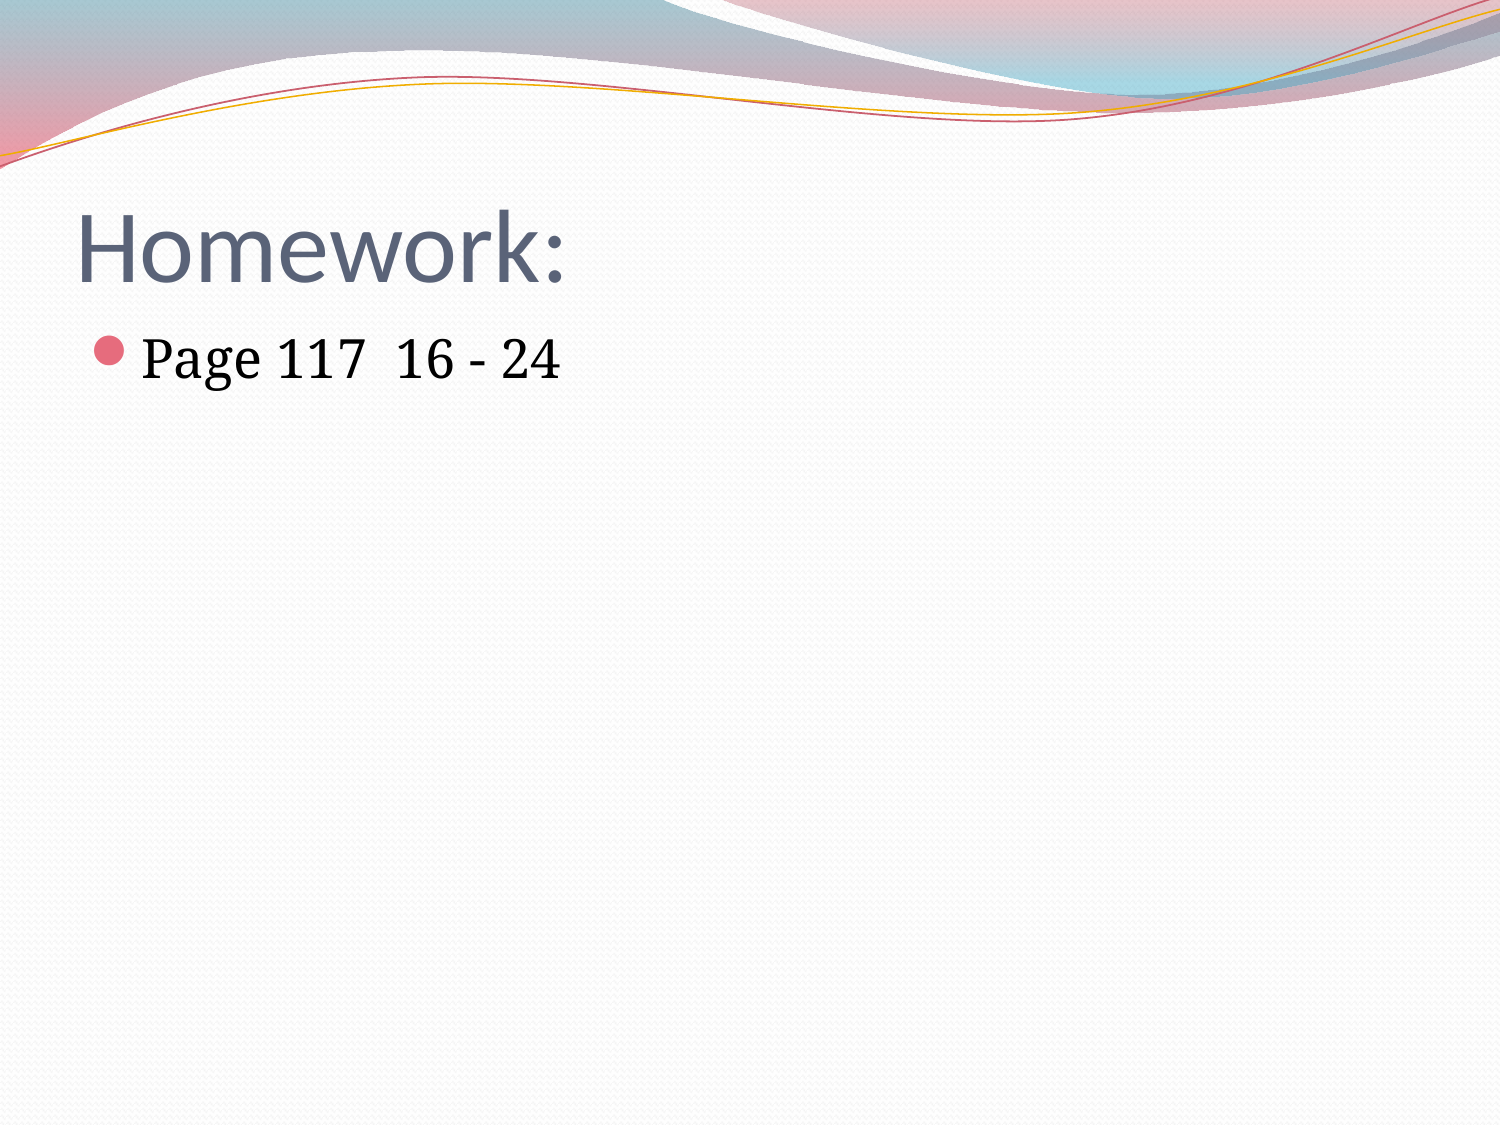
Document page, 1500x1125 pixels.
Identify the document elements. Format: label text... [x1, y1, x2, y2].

list Page 117 16 - 24 [75, 317, 1425, 1038]
title Homework: [75, 115, 1425, 303]
